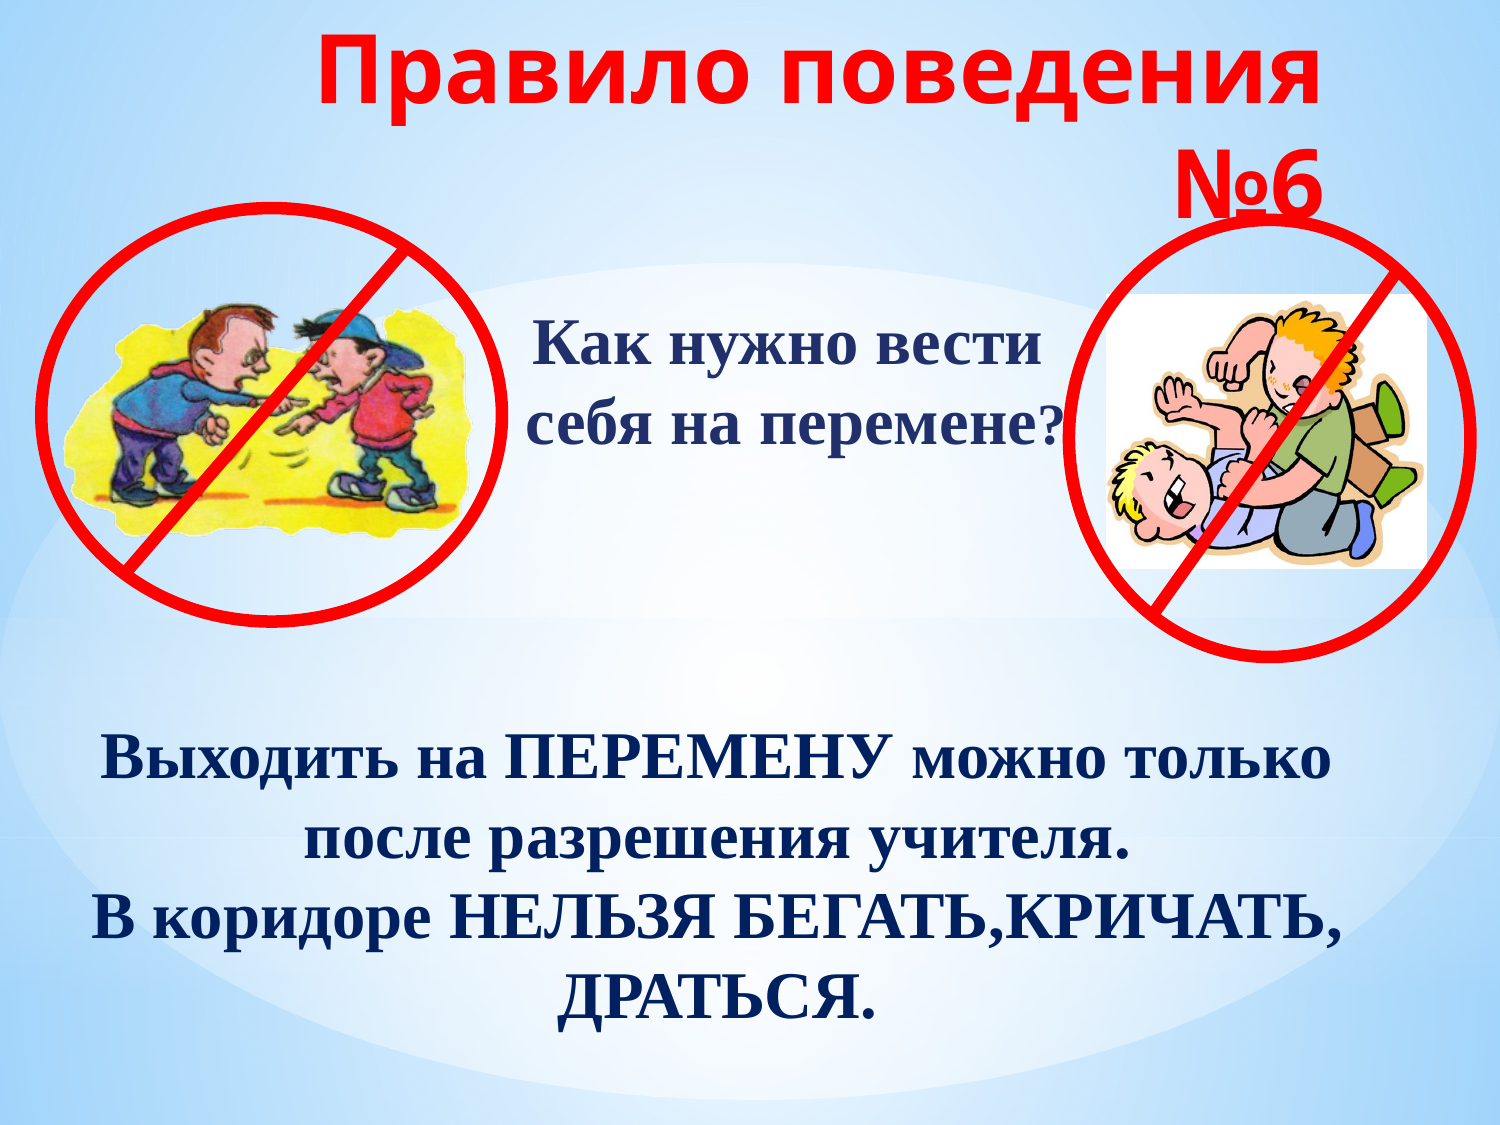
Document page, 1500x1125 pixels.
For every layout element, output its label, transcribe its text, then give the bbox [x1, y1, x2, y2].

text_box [41, 207, 503, 622]
text_box Выходить на ПЕРЕМЕНУ можно только после разрешения учителя. В коридоре НЕЛЬЗЯ БЕГАТЬ,КРИЧАТЬ, ДРАТЬСЯ. [0, 704, 1436, 1039]
text_box Как нужно вести себя на перемене? [508, 290, 1062, 466]
title Правило поведения №6 [171, 0, 1341, 178]
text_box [1068, 219, 1471, 658]
